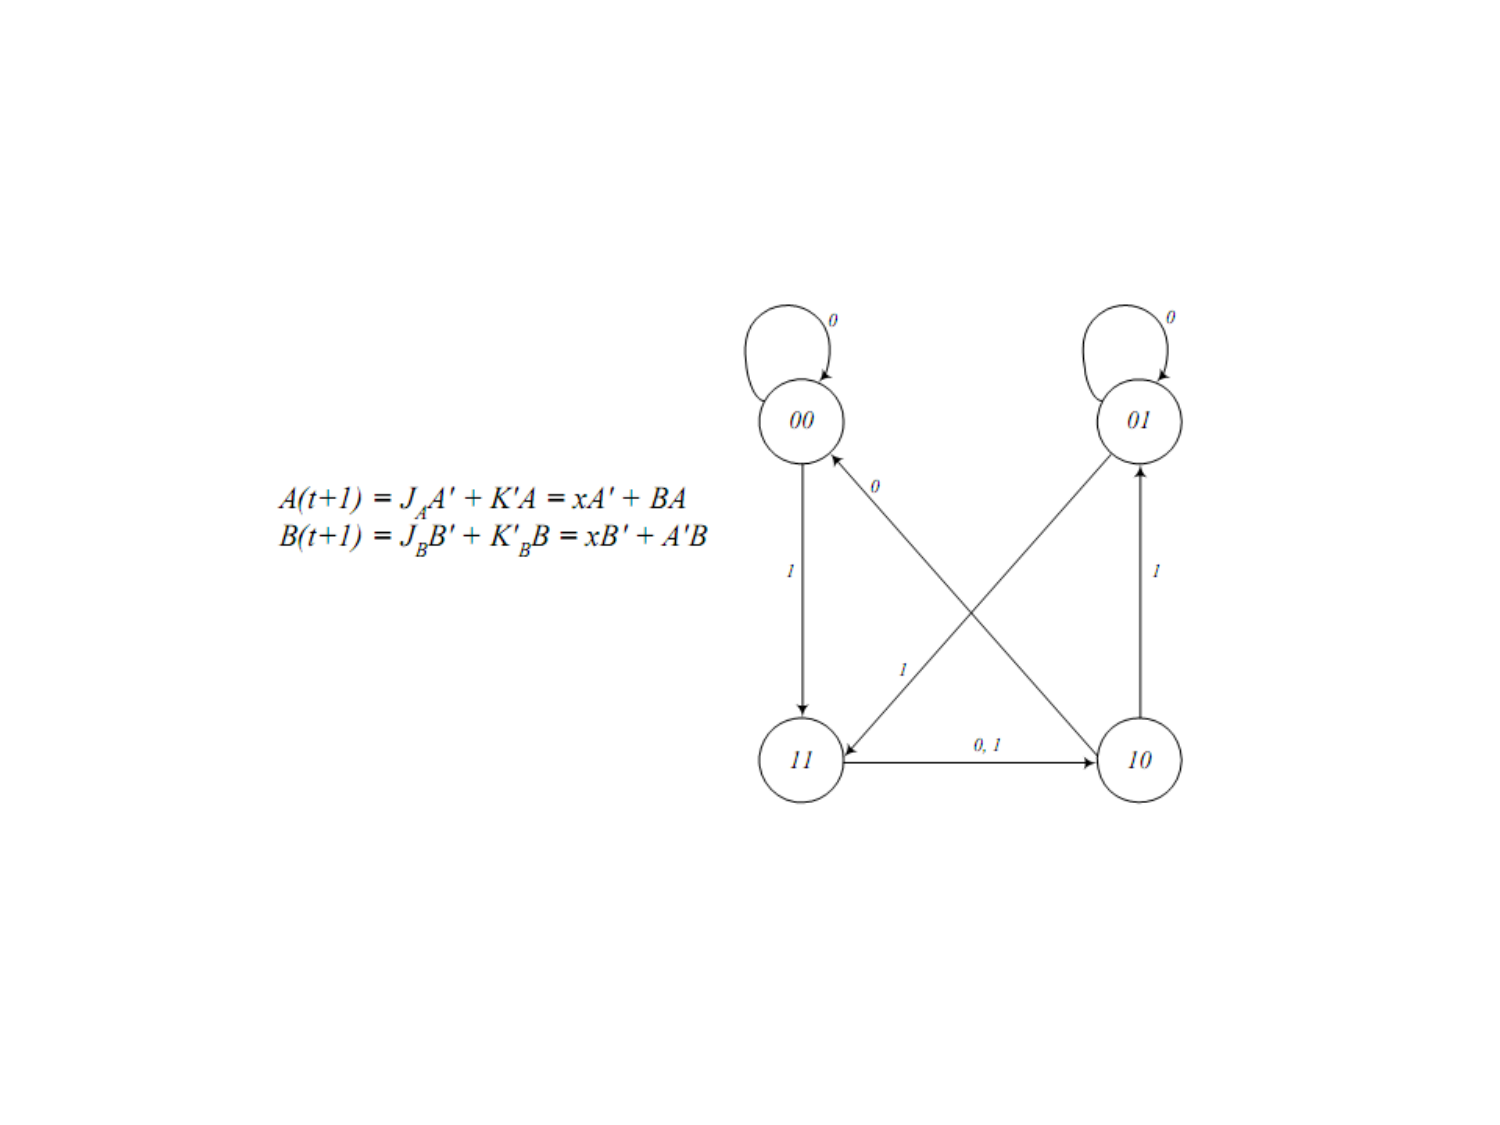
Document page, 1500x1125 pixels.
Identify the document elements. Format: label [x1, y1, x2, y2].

picture [220, 275, 1280, 850]
